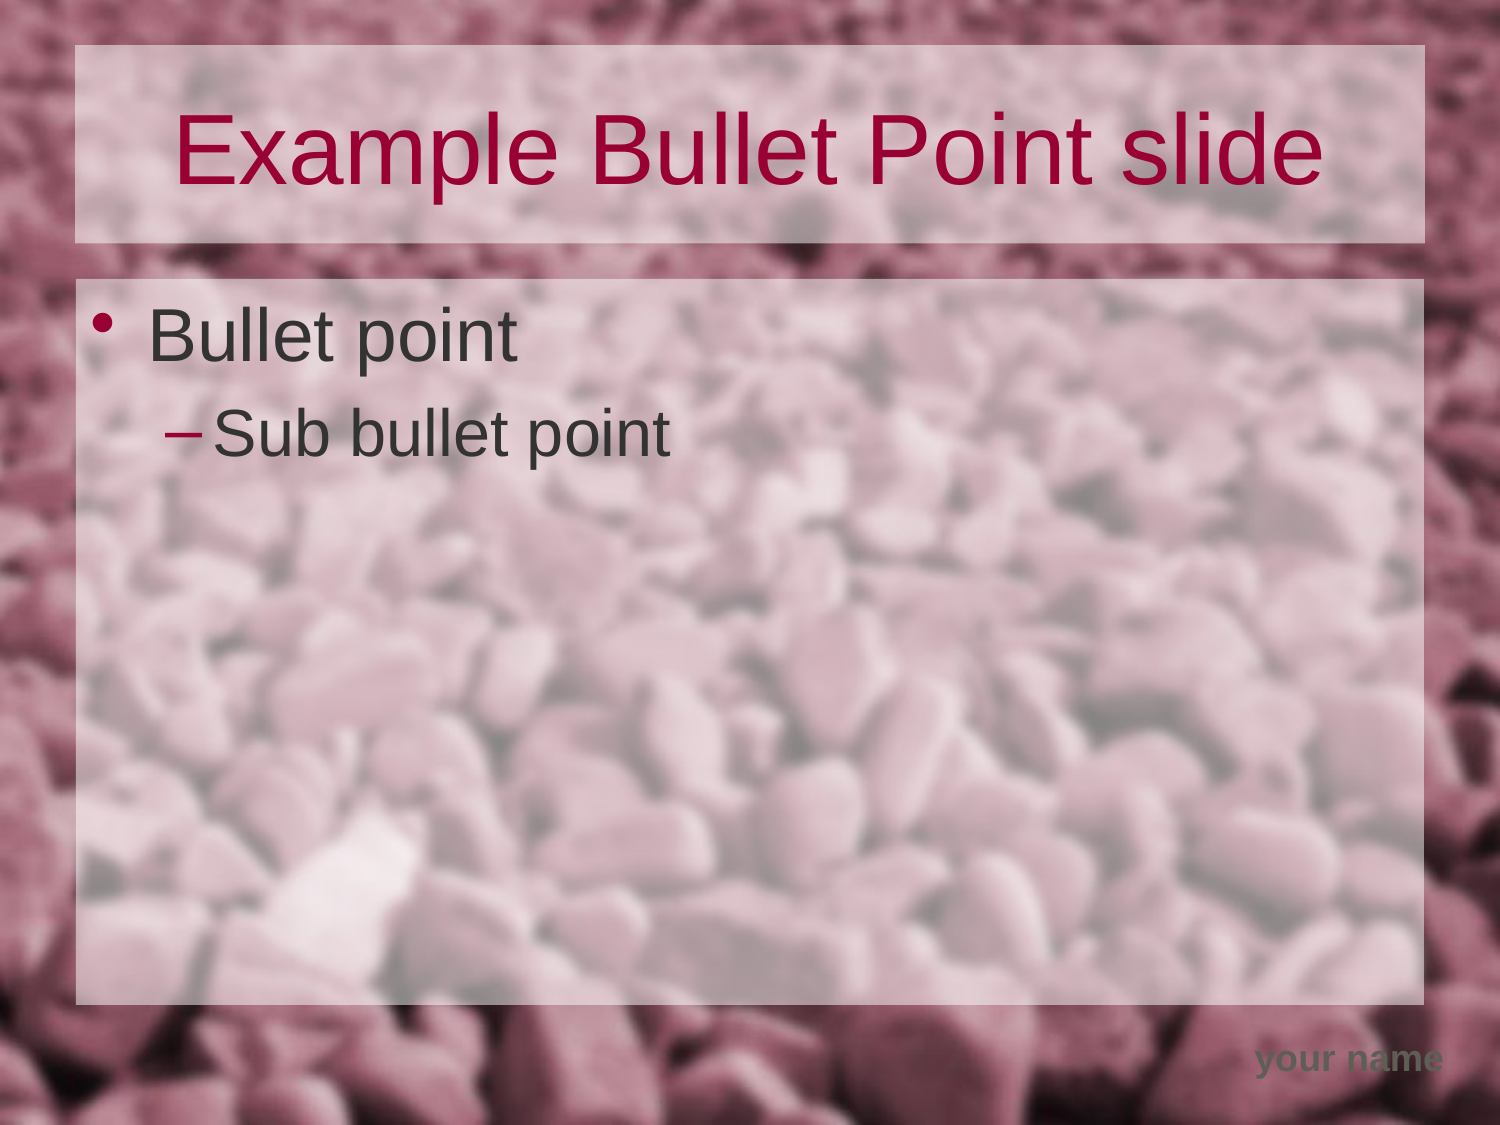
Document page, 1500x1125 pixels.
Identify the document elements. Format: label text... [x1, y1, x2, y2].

title Example Bullet Point slide [75, 45, 1425, 244]
picture [0, 0, 1500, 1125]
list Bullet point Sub bullet point [75, 278, 1424, 1005]
